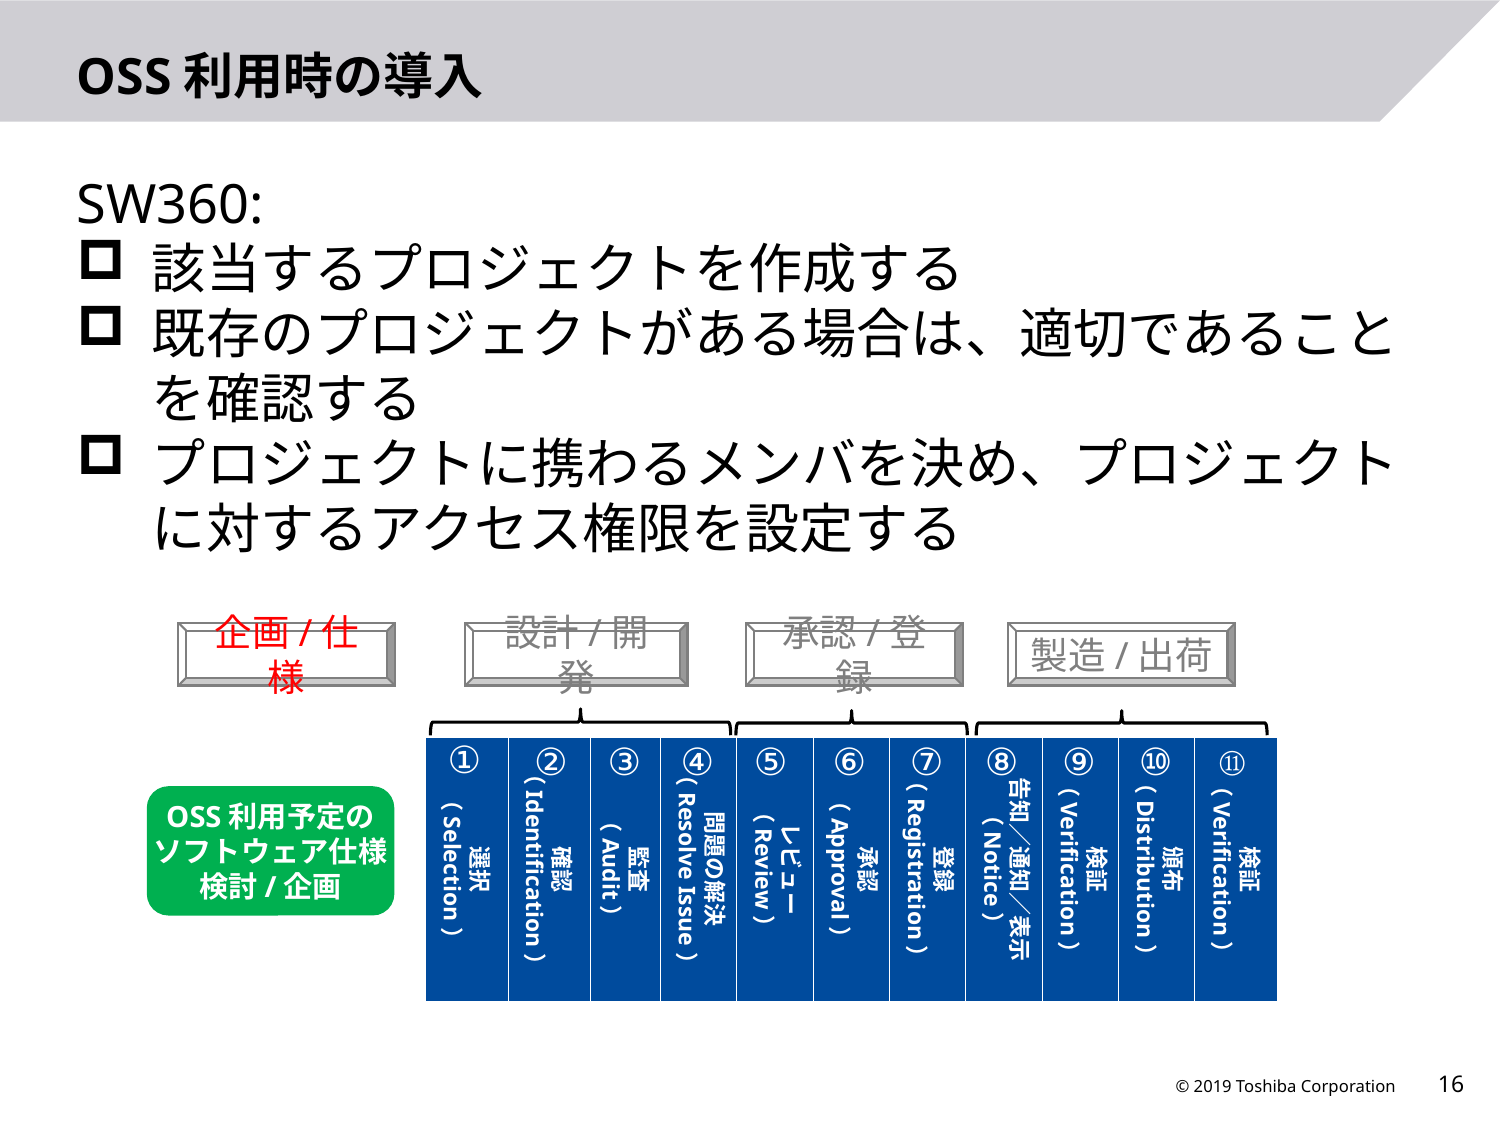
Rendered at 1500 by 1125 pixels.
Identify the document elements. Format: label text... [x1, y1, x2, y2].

text_box 登録 （Registration） [889, 737, 965, 1002]
list SW360: 該当するプロジェクトを作成する 既存のプロジェクトがある場合は、適切であることを確認する プロジェクトに携わるメンバを決め、プロジェクトに対するアクセス権限を設定する [76, 162, 1421, 1060]
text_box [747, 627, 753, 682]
text_box 企画/仕様 [177, 622, 396, 687]
text_box ③ [592, 730, 656, 791]
text_box ⑦ [895, 736, 959, 791]
text_box ⑩ [1124, 730, 1188, 791]
text_box ④ [750, 624, 959, 630]
text_box 確認 （Identification） [509, 737, 591, 1002]
title OSS利用時の導入 [0, 0, 1500, 123]
text_box [430, 708, 731, 736]
text_box ⑨ [1047, 730, 1111, 791]
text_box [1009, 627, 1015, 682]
text_box ⑥ [183, 624, 391, 630]
text_box 選択 （Selection） [425, 737, 509, 1002]
text_box 問題の解決 （Resolve Issue） [660, 737, 736, 1002]
text_box 検証 （Verification） [1194, 737, 1278, 1002]
text_box レビュー （Review） [736, 737, 813, 1002]
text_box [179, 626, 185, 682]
text_box [735, 710, 968, 736]
text_box 承認 （Approval） [813, 737, 889, 1002]
text_box ⑧ [970, 730, 1034, 791]
text_box ⑥ [818, 736, 882, 791]
text_box 承認/登録 [745, 622, 964, 687]
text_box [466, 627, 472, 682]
text_box 頒布 （Distribution） [1118, 737, 1194, 1002]
text_box ① [432, 728, 497, 789]
text_box OSS利用予定のソフトウェア仕様検討/企画 [146, 786, 395, 916]
text_box ⑪ [1203, 730, 1263, 791]
text_box 製造/出荷 [1007, 622, 1237, 687]
text_box [976, 710, 1268, 736]
text_box 監査 （Audit） [591, 737, 660, 1002]
text_box 告知／通知／表示 （Notice） [965, 737, 1042, 1002]
text_box ⑤ [1012, 624, 1231, 630]
text_box ② [519, 730, 583, 791]
text_box ④ [665, 730, 730, 791]
text_box ⑤ [739, 736, 803, 791]
text_box ③ [469, 624, 683, 630]
text_box 検証 （Verification） [1042, 737, 1118, 1002]
text_box 設計/開発 [464, 622, 689, 687]
